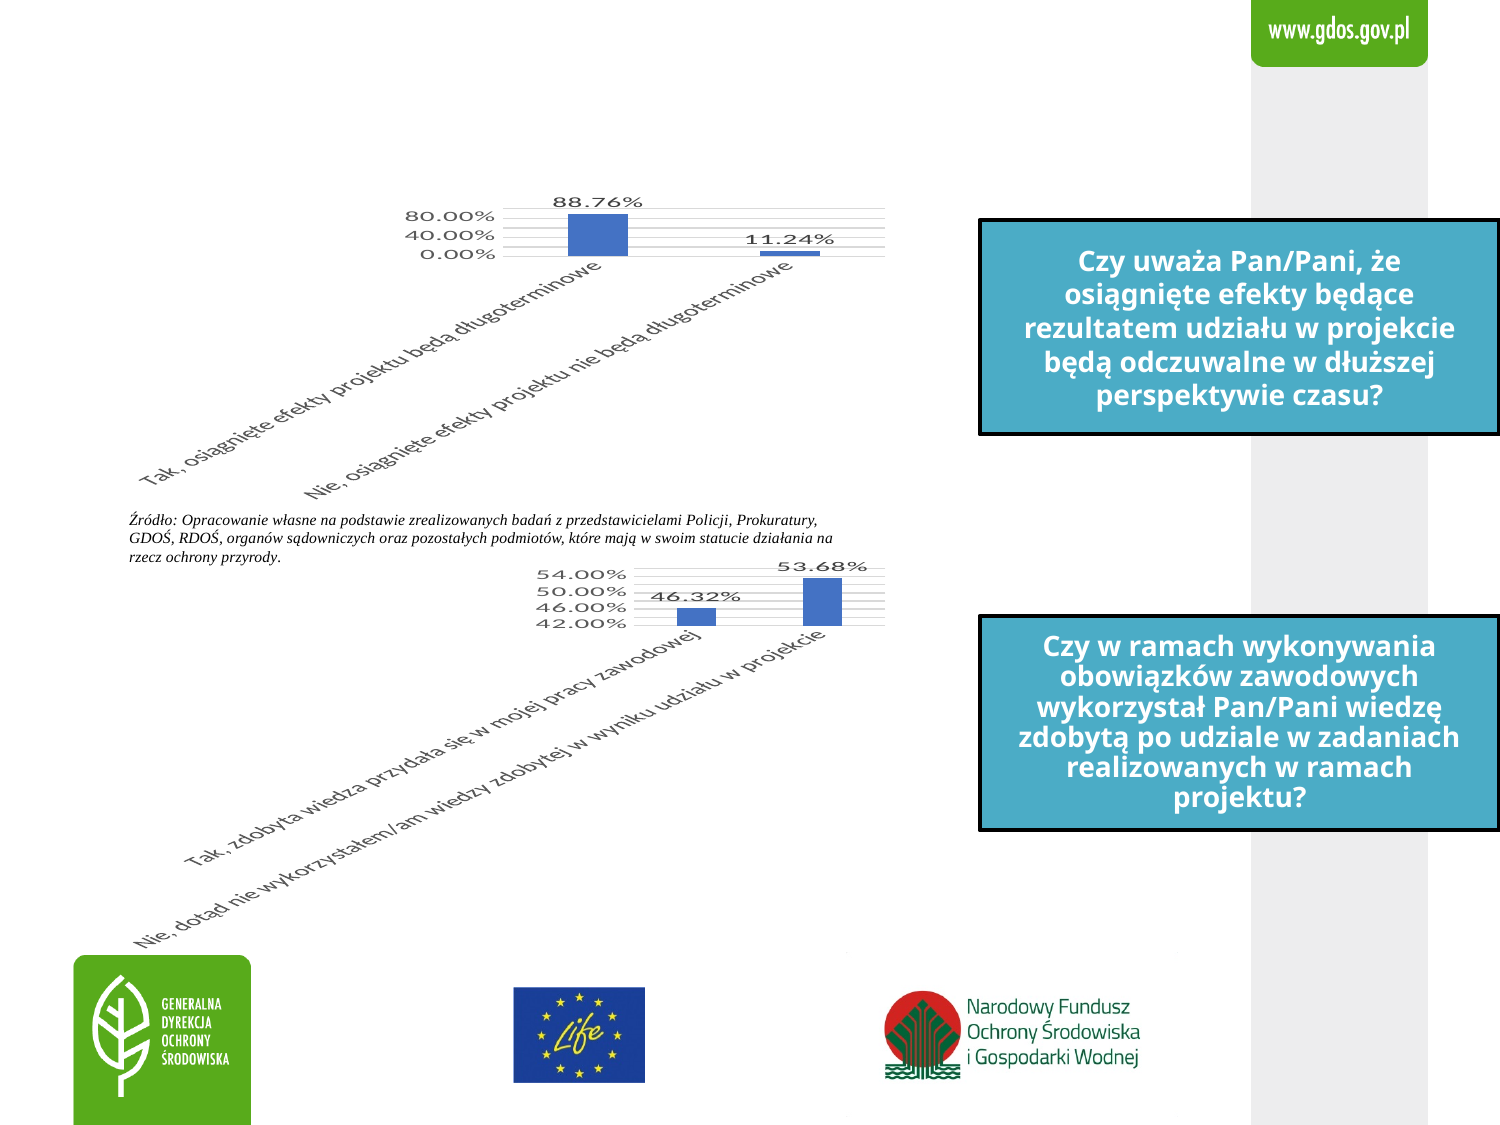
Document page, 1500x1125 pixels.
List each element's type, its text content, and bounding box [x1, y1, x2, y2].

text_box [978, 614, 1500, 832]
text_box [978, 218, 1500, 436]
chart [114, 196, 902, 504]
title Czy uważa Pan/Pani, że osiągnięte efekty będące rezultatem udziału w projekcie będą odczuwalne w dłuższej perspektywie czasu? [996, 245, 1483, 410]
text_box Czy w ramach wykonywania obowiązków zawodowych wykorzystał Pan/Pani wiedzę zdobytą po udziale w zadaniach realizowanych w ramach projektu? [996, 641, 1483, 805]
picture [0, 0, 1500, 1125]
text_box Źródło: Opracowanie własne na podstawie zrealizowanych badań z przedstawicielami Policji, Prokuratury, GDOŚ, RDOŚ, organów sądowniczych oraz pozostałych podmiotów, które mają w swoim statucie działania na rzecz ochrony przyrody. [114, 511, 865, 560]
chart [114, 561, 902, 952]
